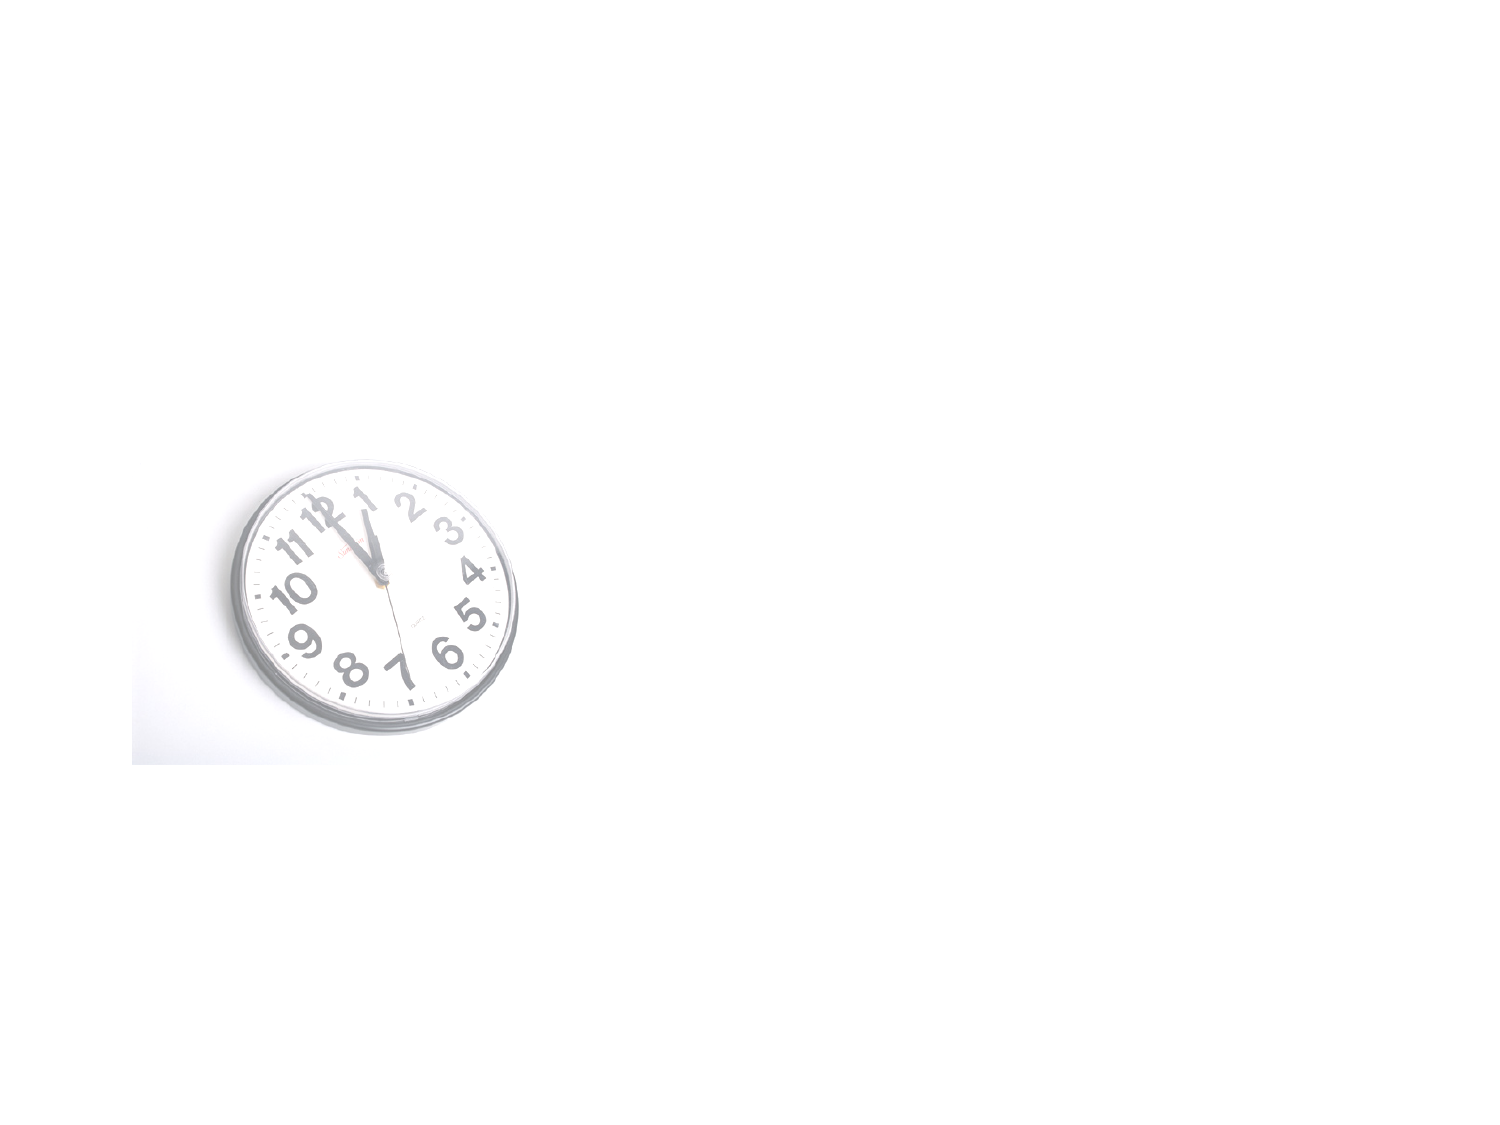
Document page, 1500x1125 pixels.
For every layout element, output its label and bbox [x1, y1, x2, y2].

picture [131, 446, 606, 765]
